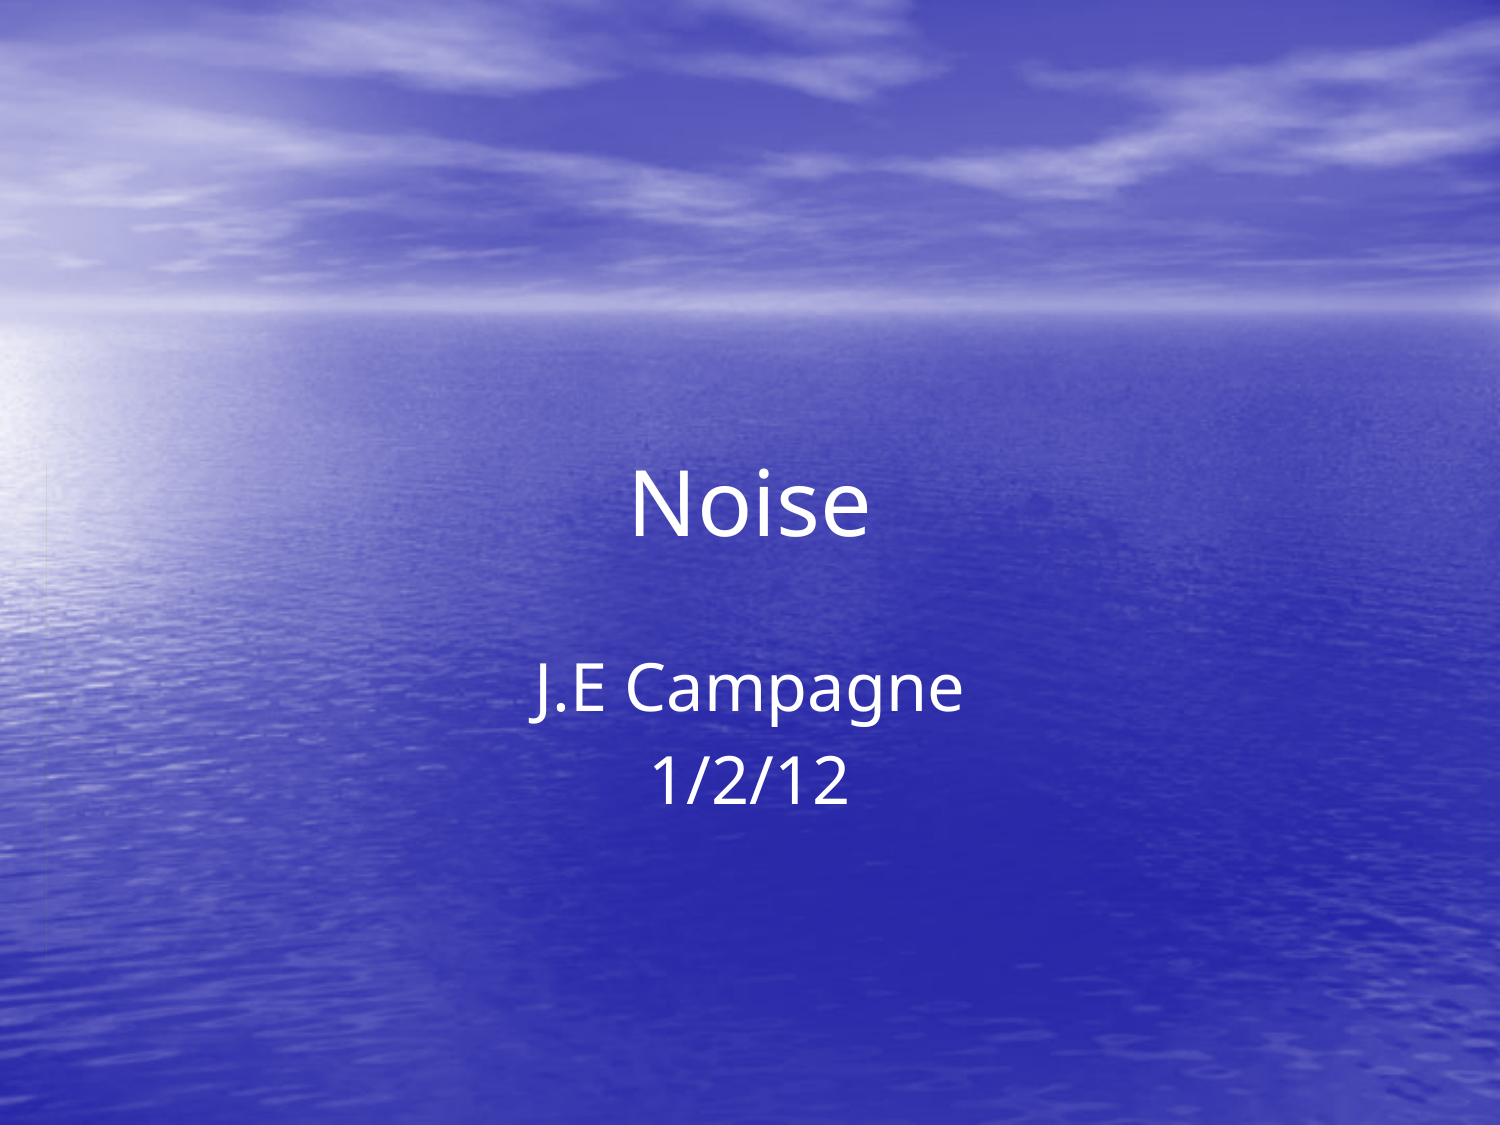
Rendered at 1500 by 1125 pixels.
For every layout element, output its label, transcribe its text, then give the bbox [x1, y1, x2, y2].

title Noise [112, 327, 1388, 563]
subtitle J.E Campagne 1/2/12 [224, 637, 1276, 926]
